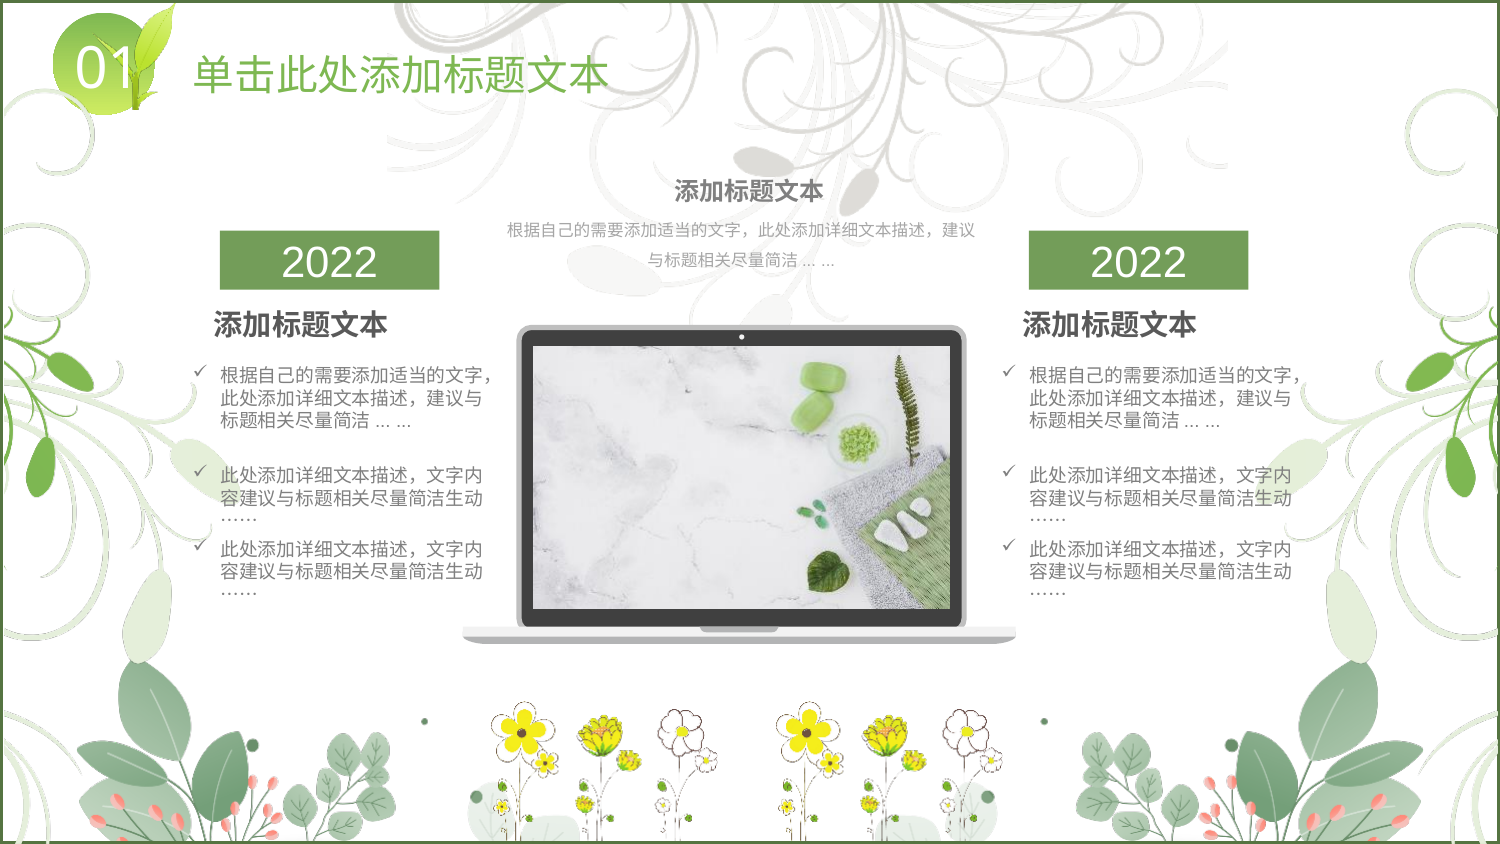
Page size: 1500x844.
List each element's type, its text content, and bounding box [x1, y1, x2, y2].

text_box 单击此处添加标题文本 [177, 40, 652, 106]
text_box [177, 230, 513, 614]
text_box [462, 327, 1016, 644]
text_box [491, 167, 992, 276]
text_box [986, 230, 1322, 614]
picture [3, 3, 1498, 844]
text_box 01 [56, 29, 159, 100]
